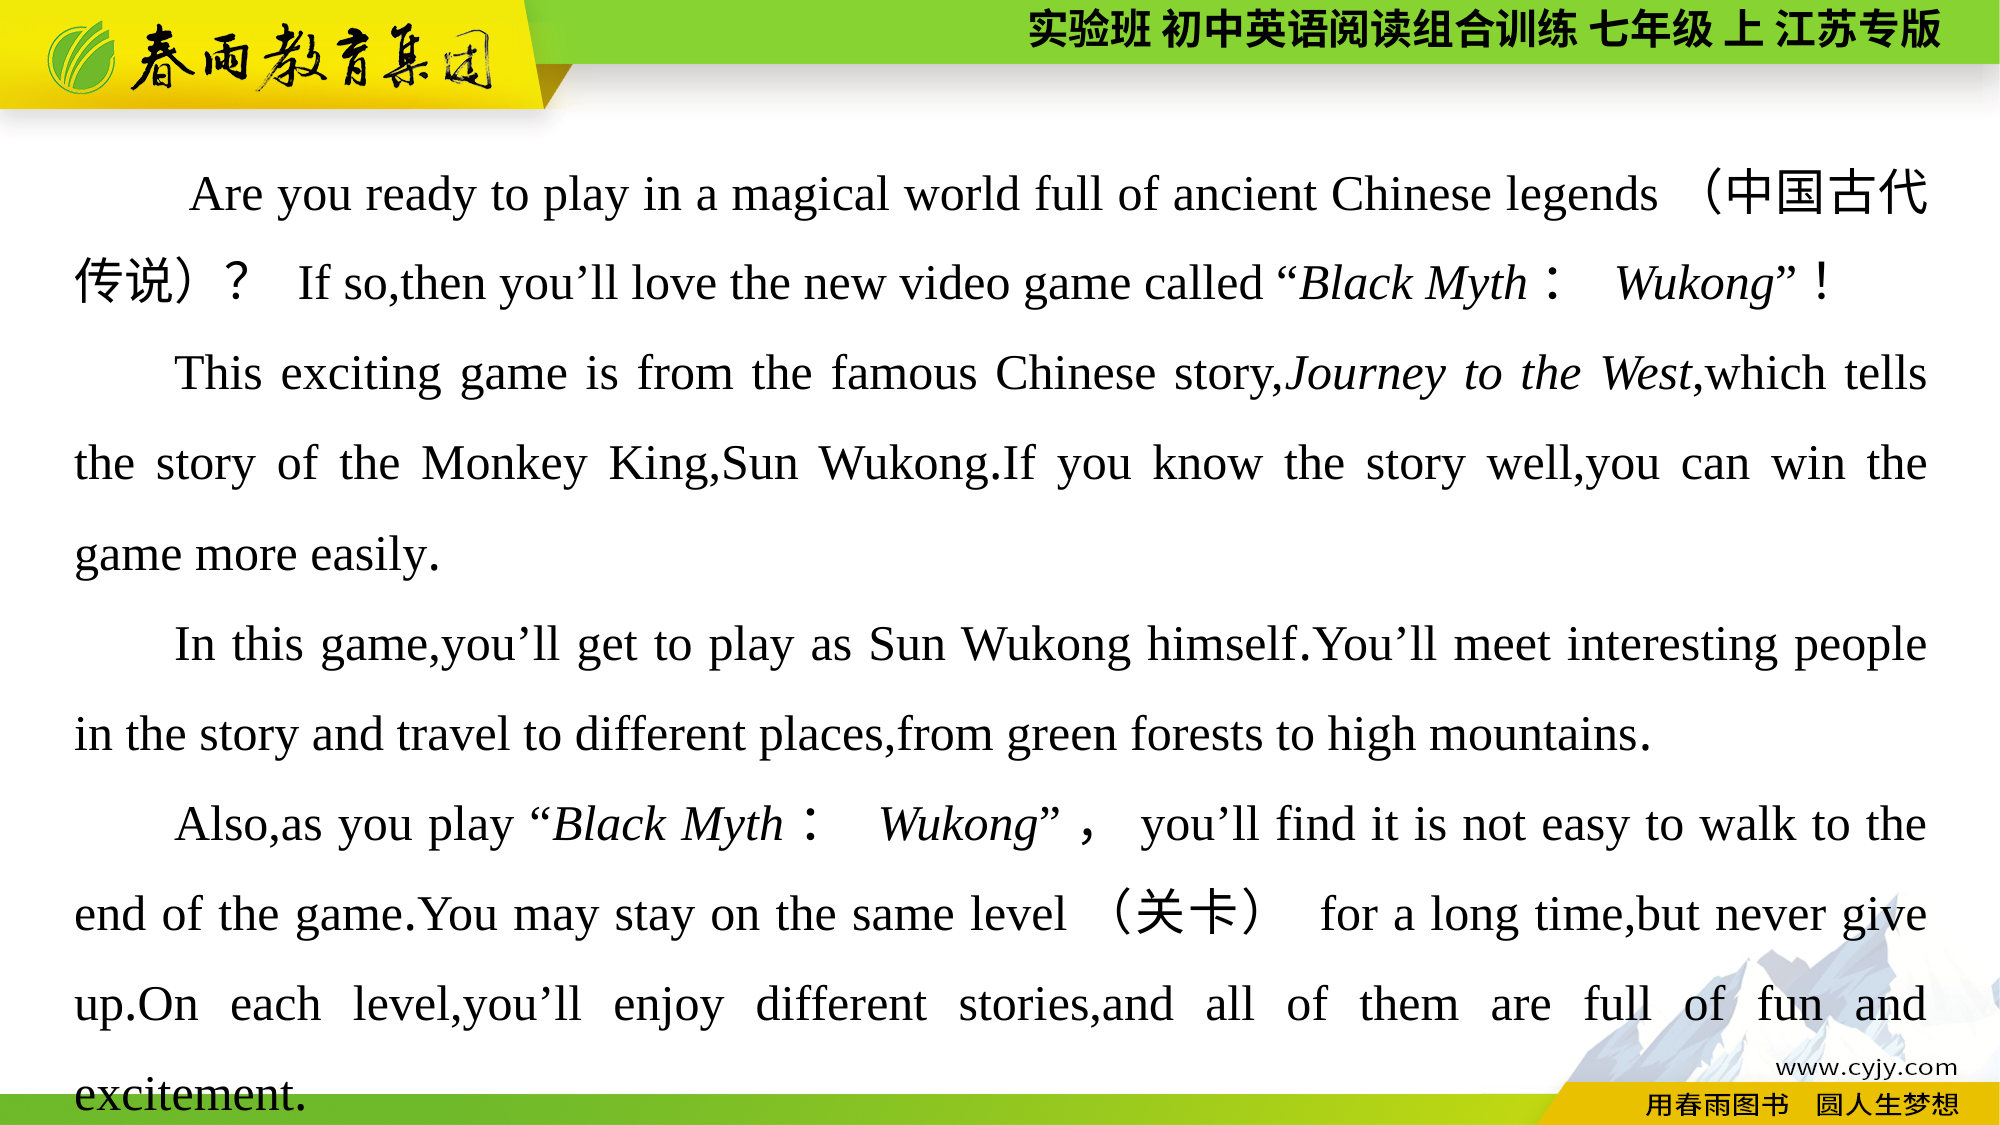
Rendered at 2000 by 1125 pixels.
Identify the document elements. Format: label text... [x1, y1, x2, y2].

picture [0, 0, 2000, 1125]
list Are you ready to play in a magical world full of ancient Chinese legends（中国古代传说）？ If so,then you’ll love the new video game called “Black Myth： Wukong”！ This exciting game is from the famous Chinese story,Journey to the West,which tells the story of the Monkey King,Sun Wukong.If you know the story well,you can win the game more easily. In this game,you’ll get to play as Sun Wukong himself.You’ll meet interesting people in the story and travel to different places,from green forests to high mountains. Also,as you play “Black Myth： Wukong”，you’ll find it is not easy to walk to the end of the game.You may stay on the same level（关卡） for a long time,but never give up.On each level,you’ll enjoy different stories,and all of them are full of fun and excitement. [59, 122, 1944, 1047]
